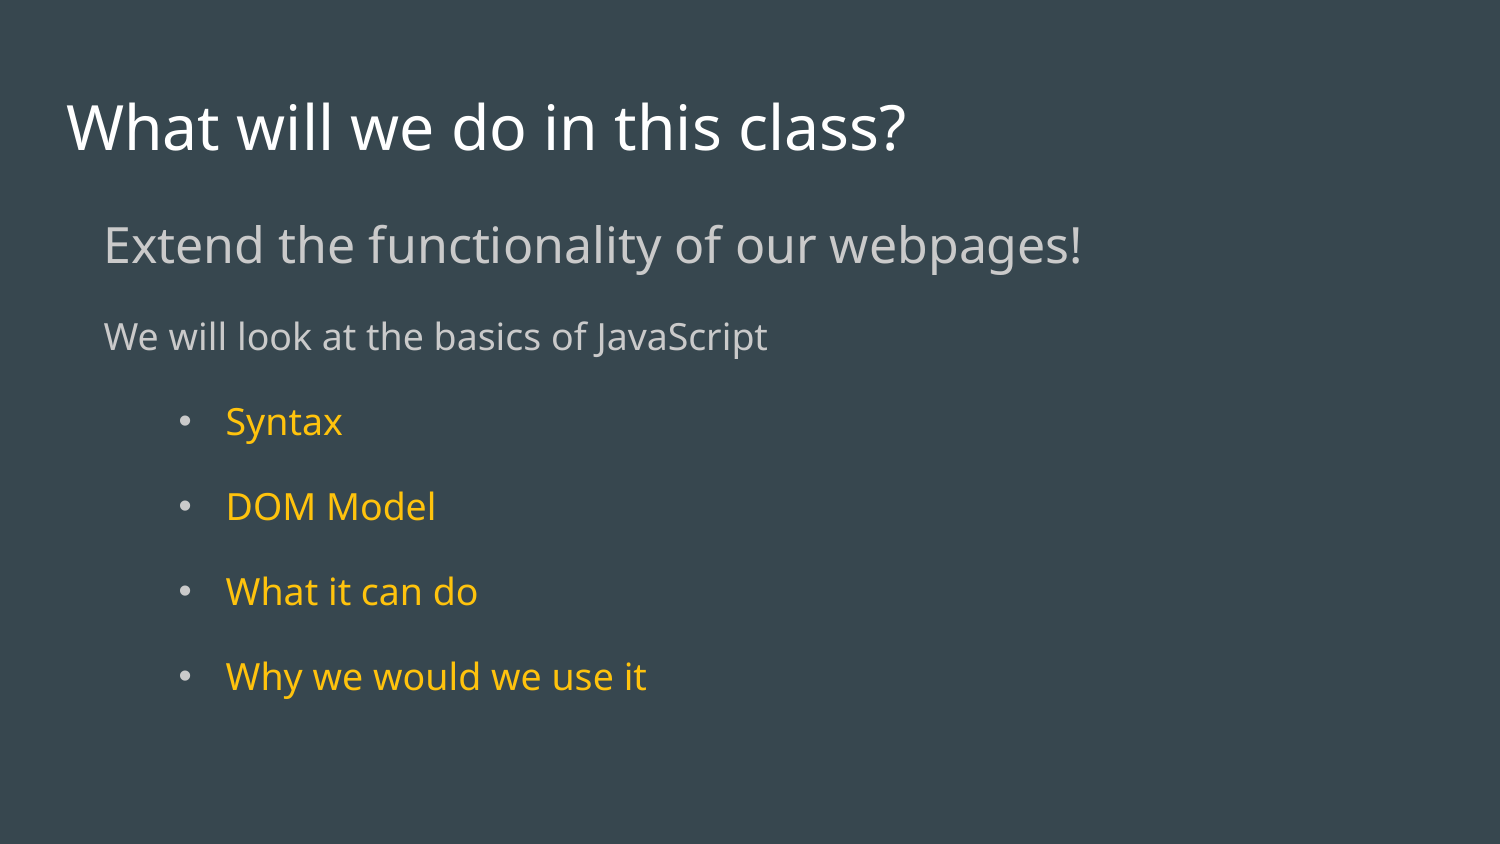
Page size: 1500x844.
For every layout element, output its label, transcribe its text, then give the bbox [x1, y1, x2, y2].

list Extend the functionality of our webpages! We will look at the basics of JavaScript Syntax DOM Model What it can do Why we would we use it [51, 189, 1449, 750]
title What will we do in this class? [51, 72, 1449, 167]
